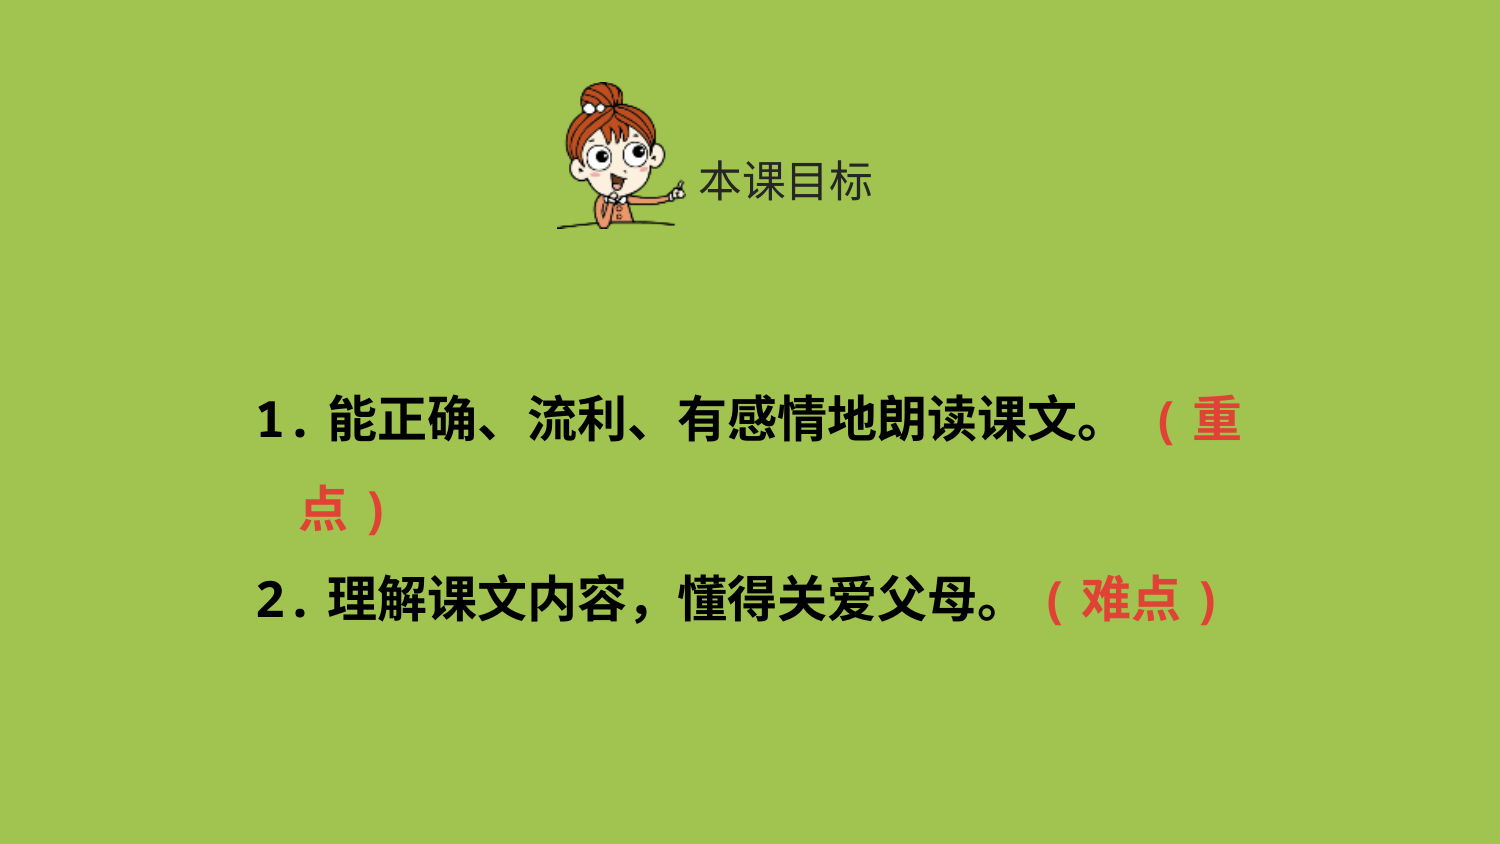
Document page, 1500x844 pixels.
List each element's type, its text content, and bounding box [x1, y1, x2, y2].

text_box 1.能正确、流利、有感情地朗读课文。 (重点) 2.理解课文内容，懂得关爱父母。(难点) [243, 351, 1290, 634]
text_box 本课目标 [690, 136, 970, 224]
picture [557, 82, 686, 229]
